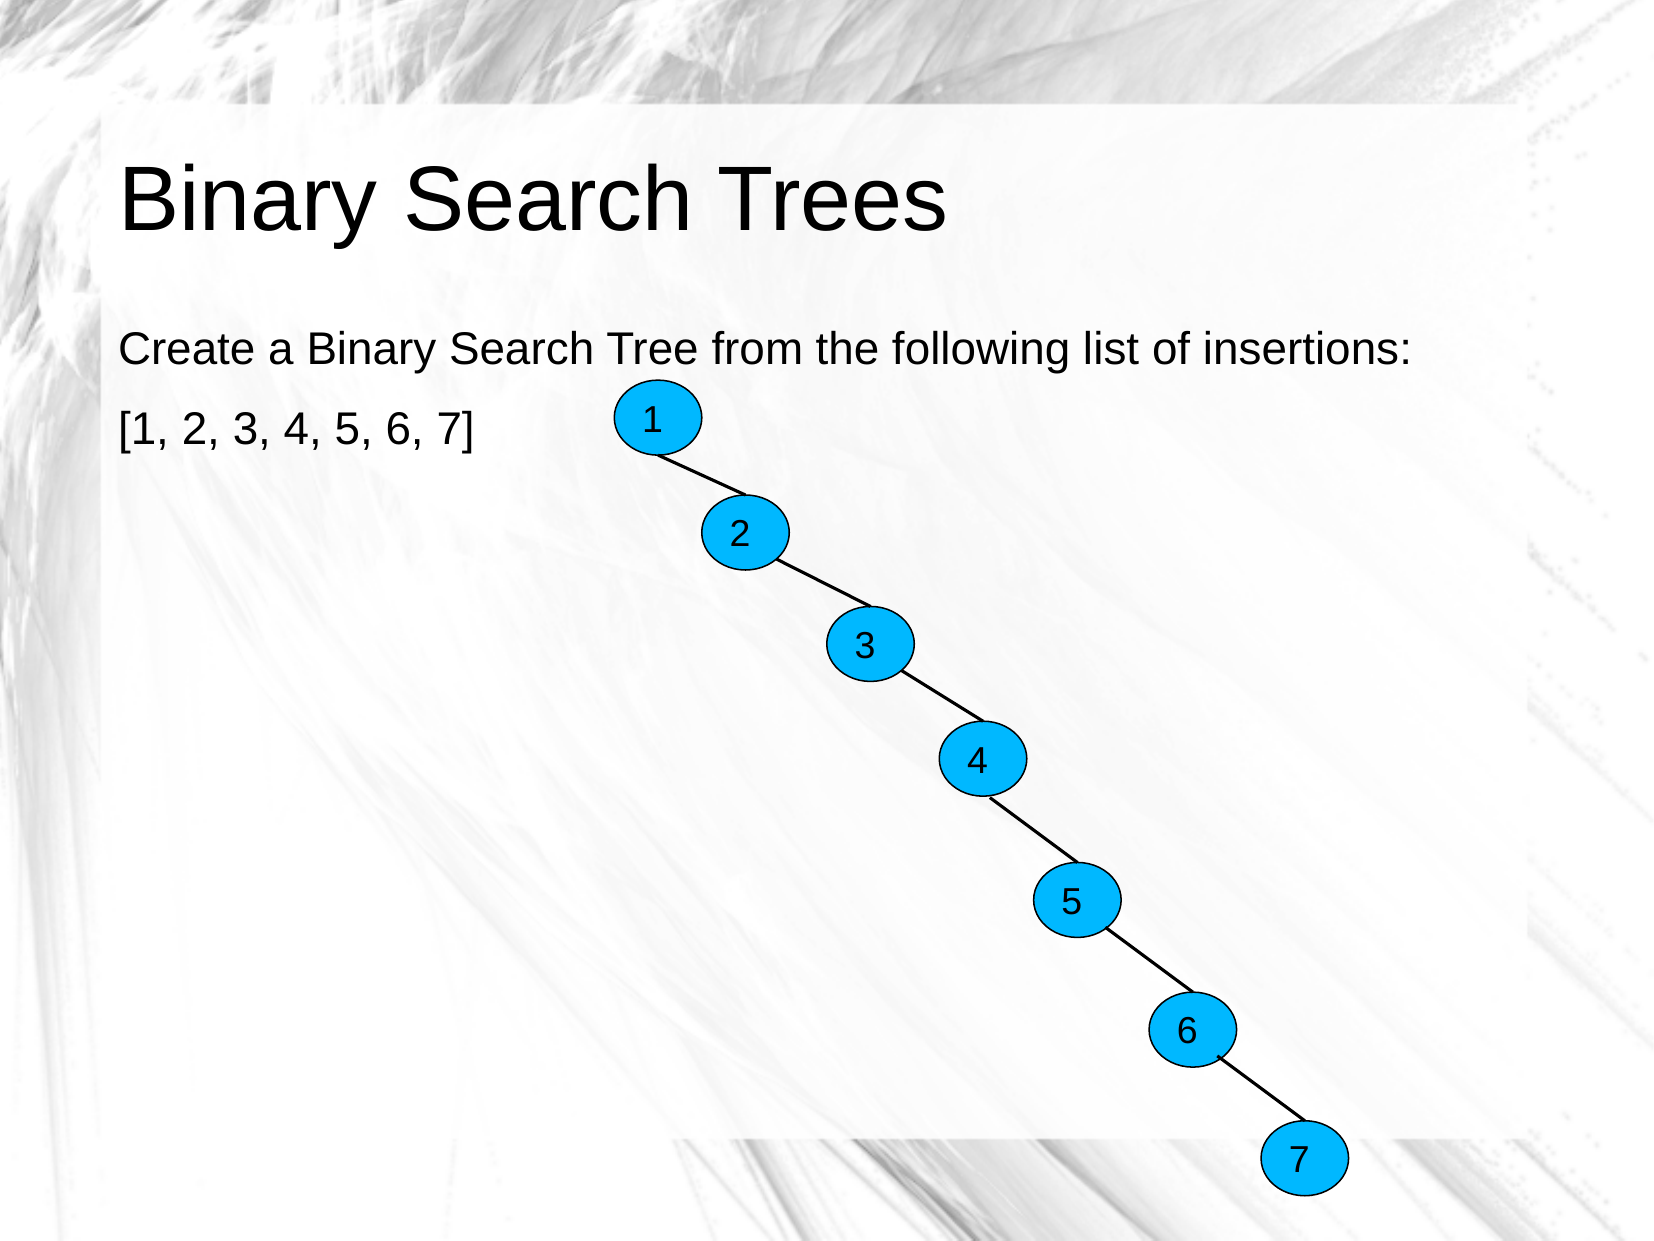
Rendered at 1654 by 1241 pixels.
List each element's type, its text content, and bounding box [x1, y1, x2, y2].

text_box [614, 380, 1349, 1196]
list Create a Binary Search Tree from the following list of insertions: [1, 2, 3, 4, 5, 6, 7] [118, 319, 1571, 1109]
picture [0, 0, 1654, 1241]
title Binary Search Trees [118, 93, 1506, 299]
